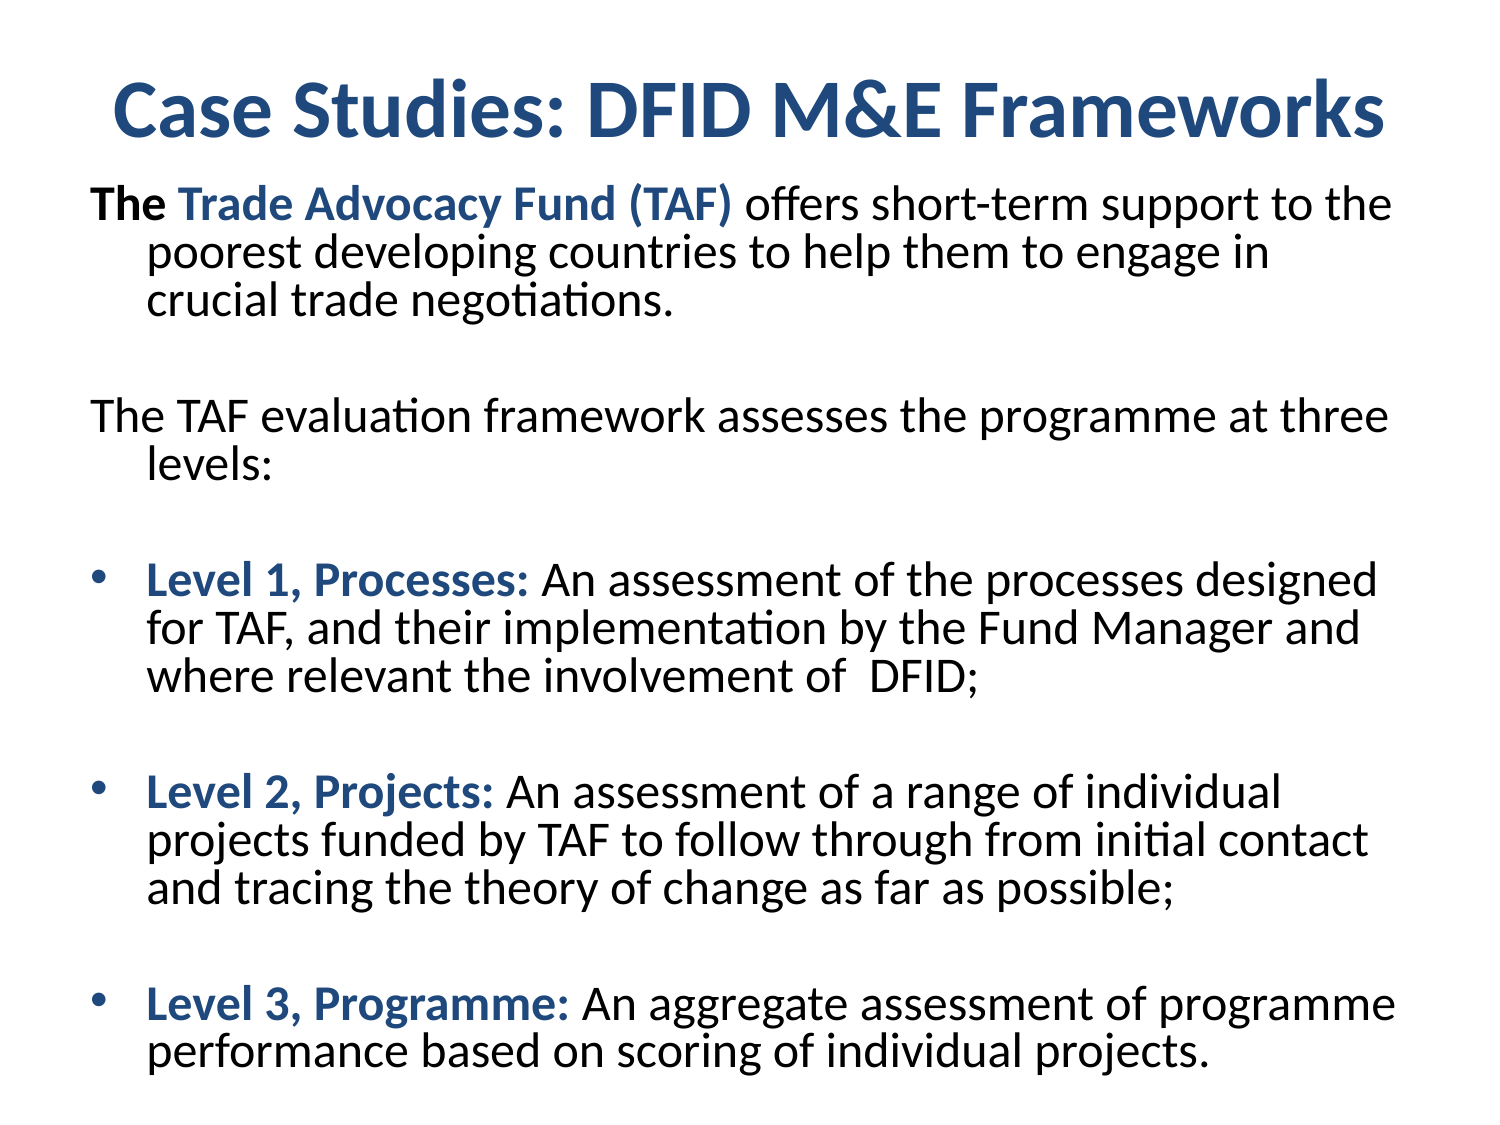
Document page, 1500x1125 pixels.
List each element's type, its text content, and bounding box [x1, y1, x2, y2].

title Case Studies: DFID M&E Frameworks [74, 44, 1426, 163]
list The Trade Advocacy Fund (TAF) offers short-term support to the poorest developing countries to help them to engage in crucial trade negotiations. The TAF evaluation framework assesses the programme at three levels: Level 1, Processes: An assessment of the processes designed for TAF, and their implementation by the Fund Manager and where relevant the involvement of DFID; Level 2, Projects: An assessment of a range of individual projects funded by TAF to follow through from initial contact and tracing the theory of change as far as possible; Level 3, Programme: An aggregate assessment of programme performance based on scoring of individual projects. [74, 174, 1426, 918]
